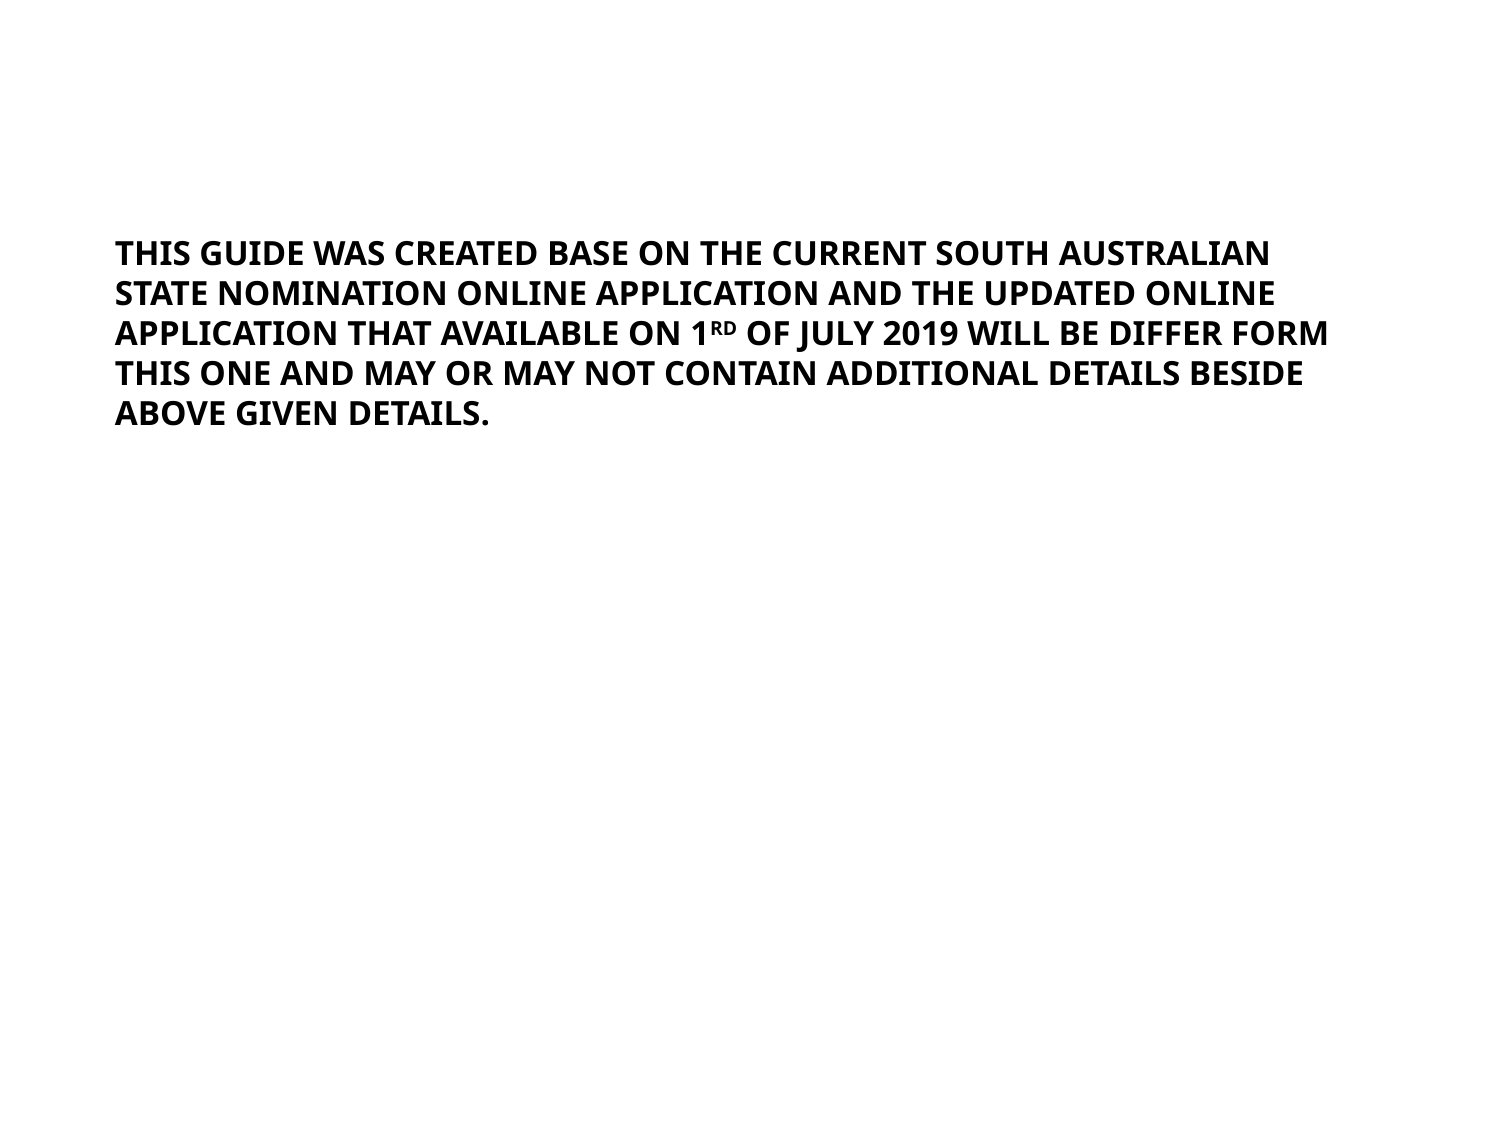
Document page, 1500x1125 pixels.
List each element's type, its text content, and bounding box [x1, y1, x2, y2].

title This guide was created base on the current south Australian state nomination online application and the updated online application that available on 1rd of July 2019 will be differ form this one and may or may not contain additional details beside above given details. [99, 224, 1388, 947]
